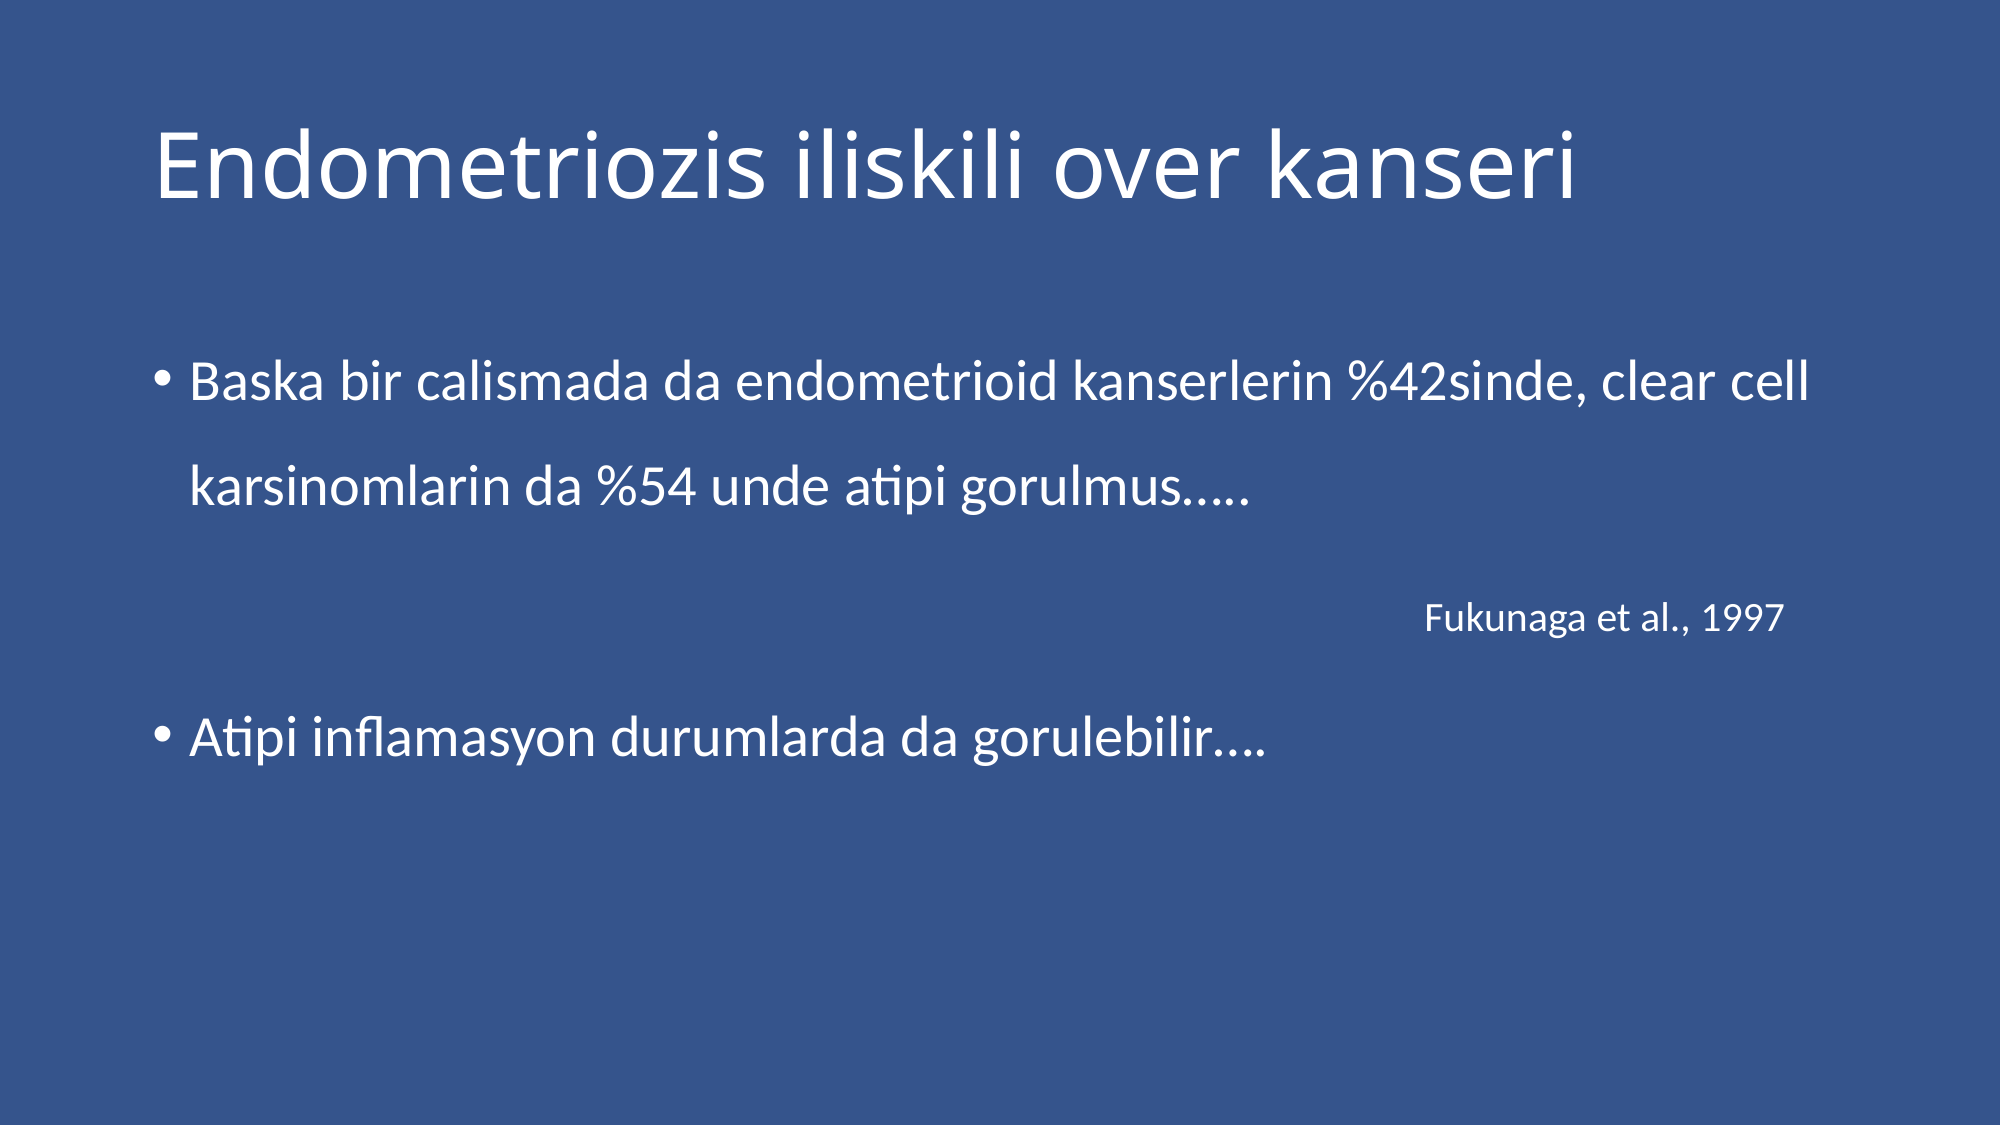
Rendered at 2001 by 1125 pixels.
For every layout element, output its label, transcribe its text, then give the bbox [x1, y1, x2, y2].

title Endometriozis iliskili over kanseri [137, 59, 1863, 278]
list Baska bir calismada da endometrioid kanserlerin %42sinde, clear cell karsinomlarin da %54 unde atipi gorulmus….. Fukunaga et al., 1997 Atipi inflamasyon durumlarda da gorulebilir…. [137, 299, 1863, 1014]
